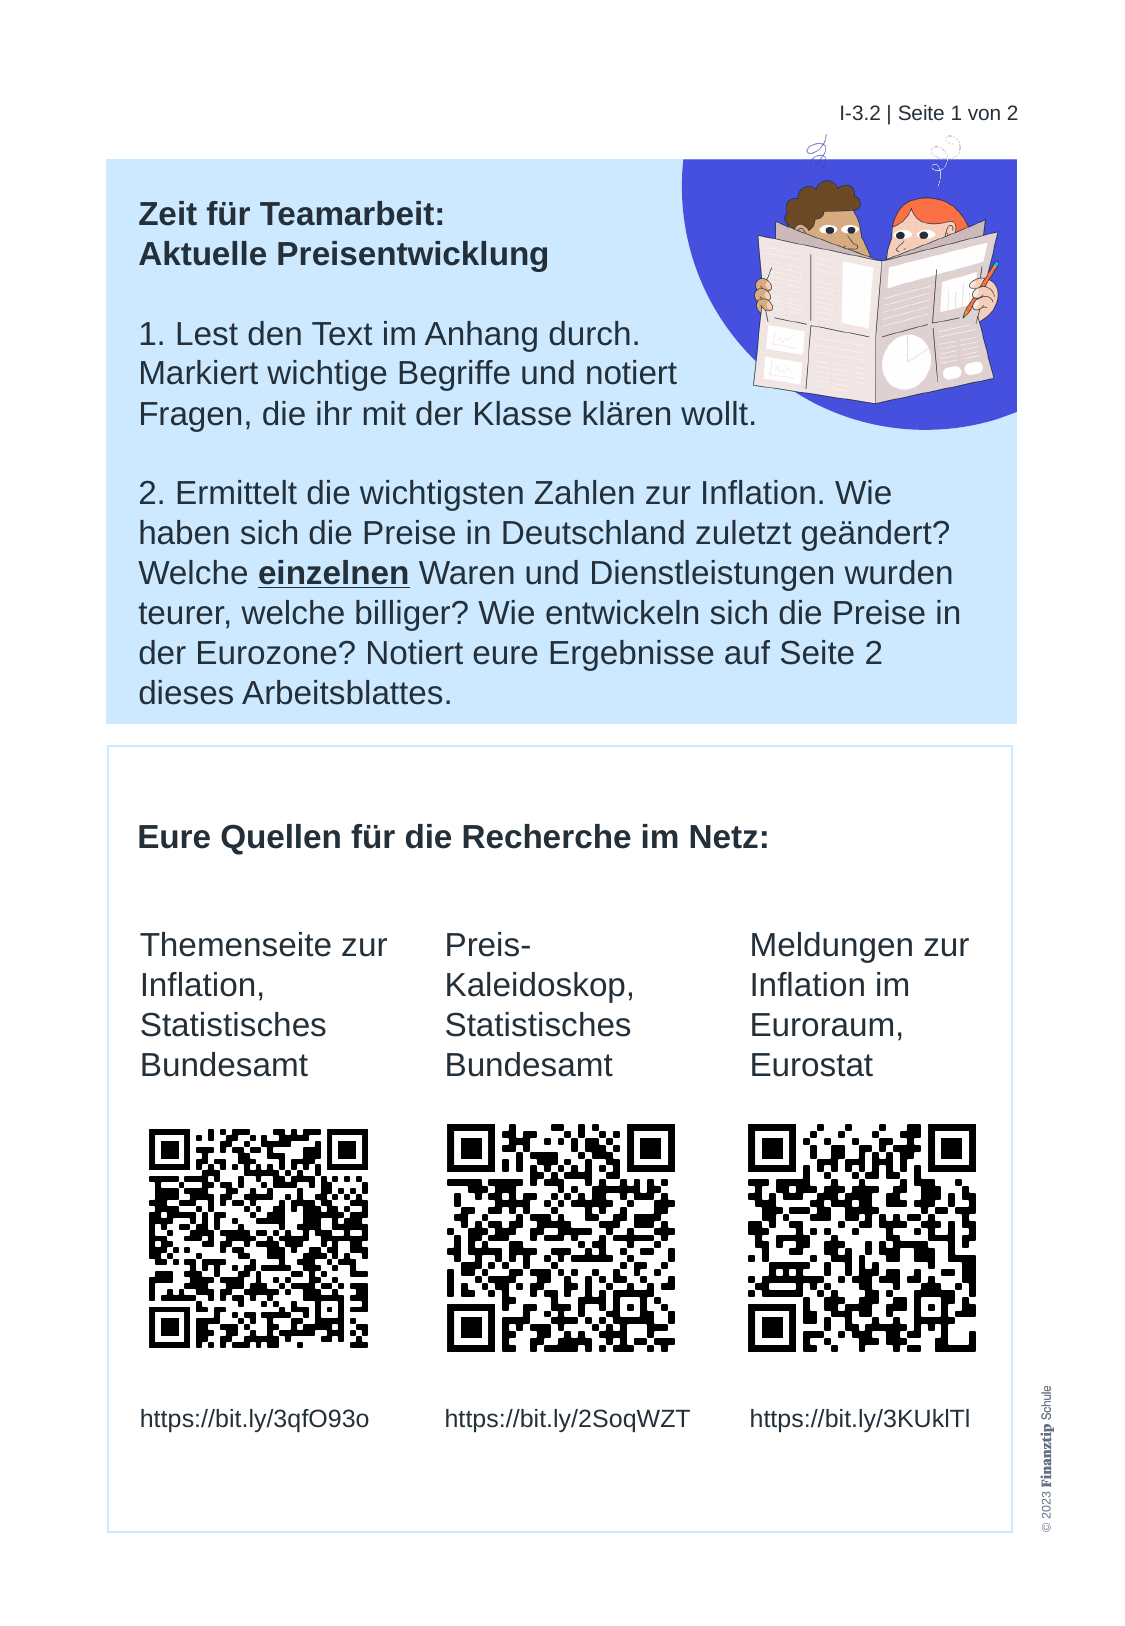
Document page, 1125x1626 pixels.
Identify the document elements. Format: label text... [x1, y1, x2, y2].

picture [1039, 1386, 1054, 1487]
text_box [108, 134, 1016, 722]
text_box Meldungen zur Inflation im Euroraum, Eurostat https://bit.ly/3KUklTl [719, 892, 1023, 1469]
text_box Themenseite zur Inflation, Statistisches Bundesamt https://bit.ly/3qfO93o [109, 892, 430, 1469]
text_box Preis- Kaleidoskop, Statistisches Bundesamt https://bit.ly/2SoqWZT [430, 892, 719, 1469]
